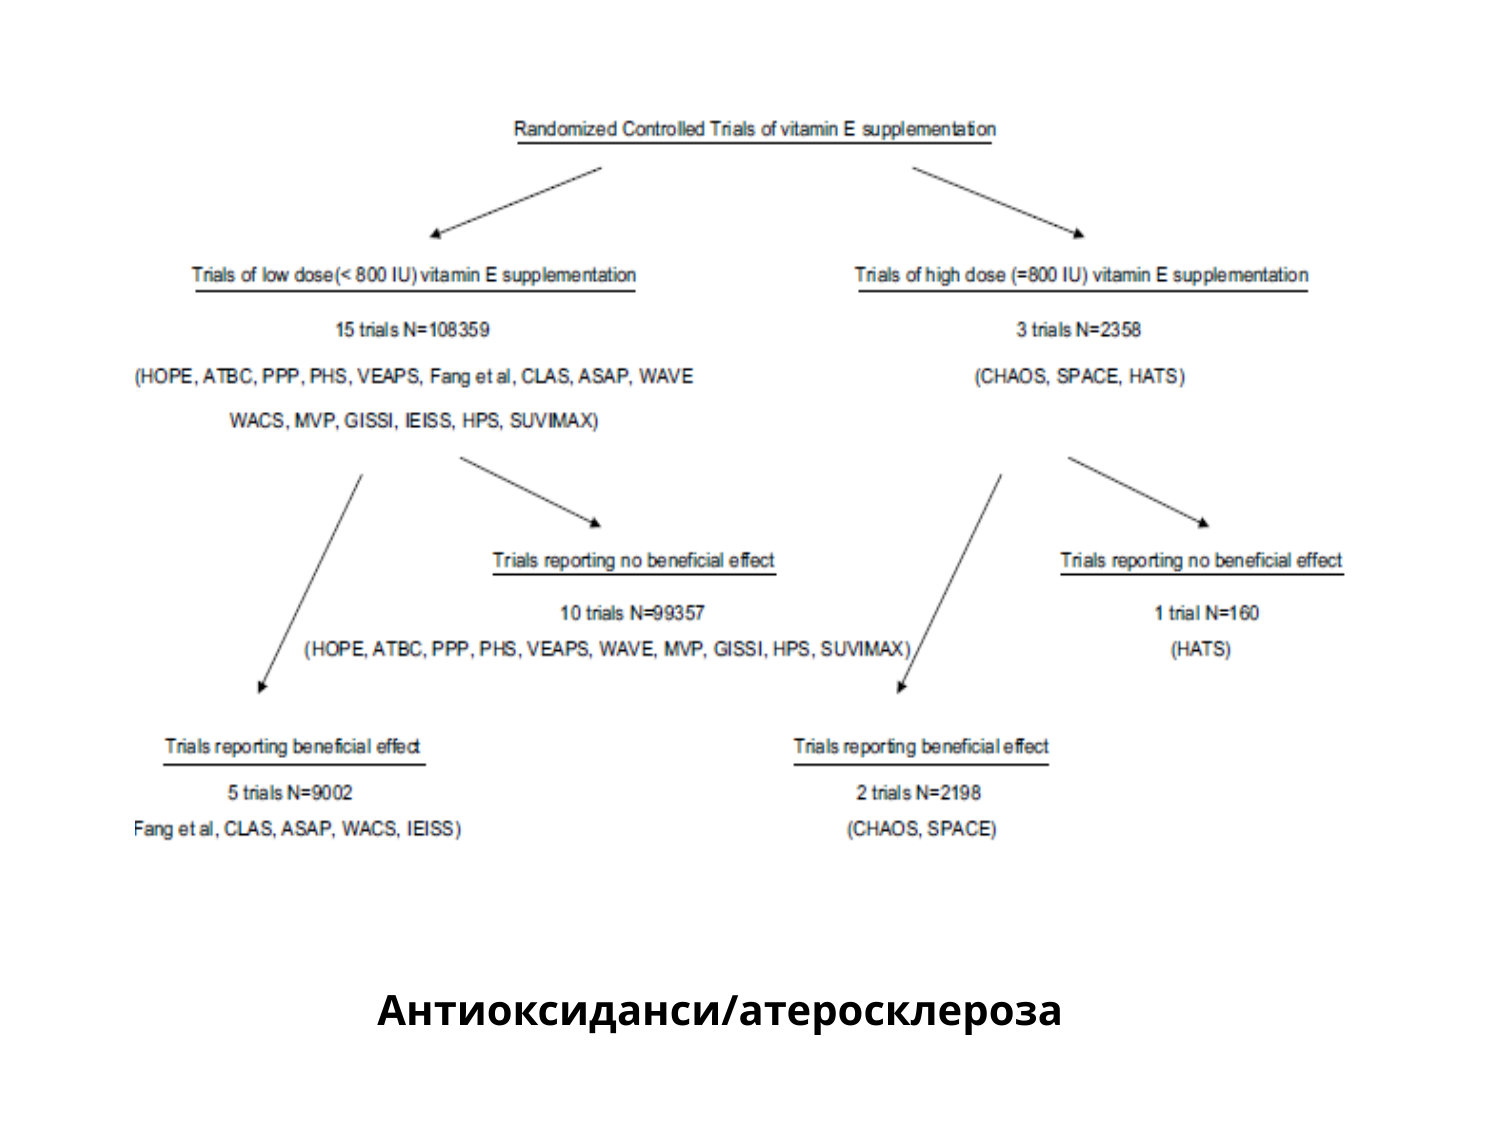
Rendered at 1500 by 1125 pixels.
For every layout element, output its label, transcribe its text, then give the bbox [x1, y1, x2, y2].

picture [135, 113, 1400, 870]
text_box Антиоксиданси/атеросклероза [76, 976, 1365, 1041]
